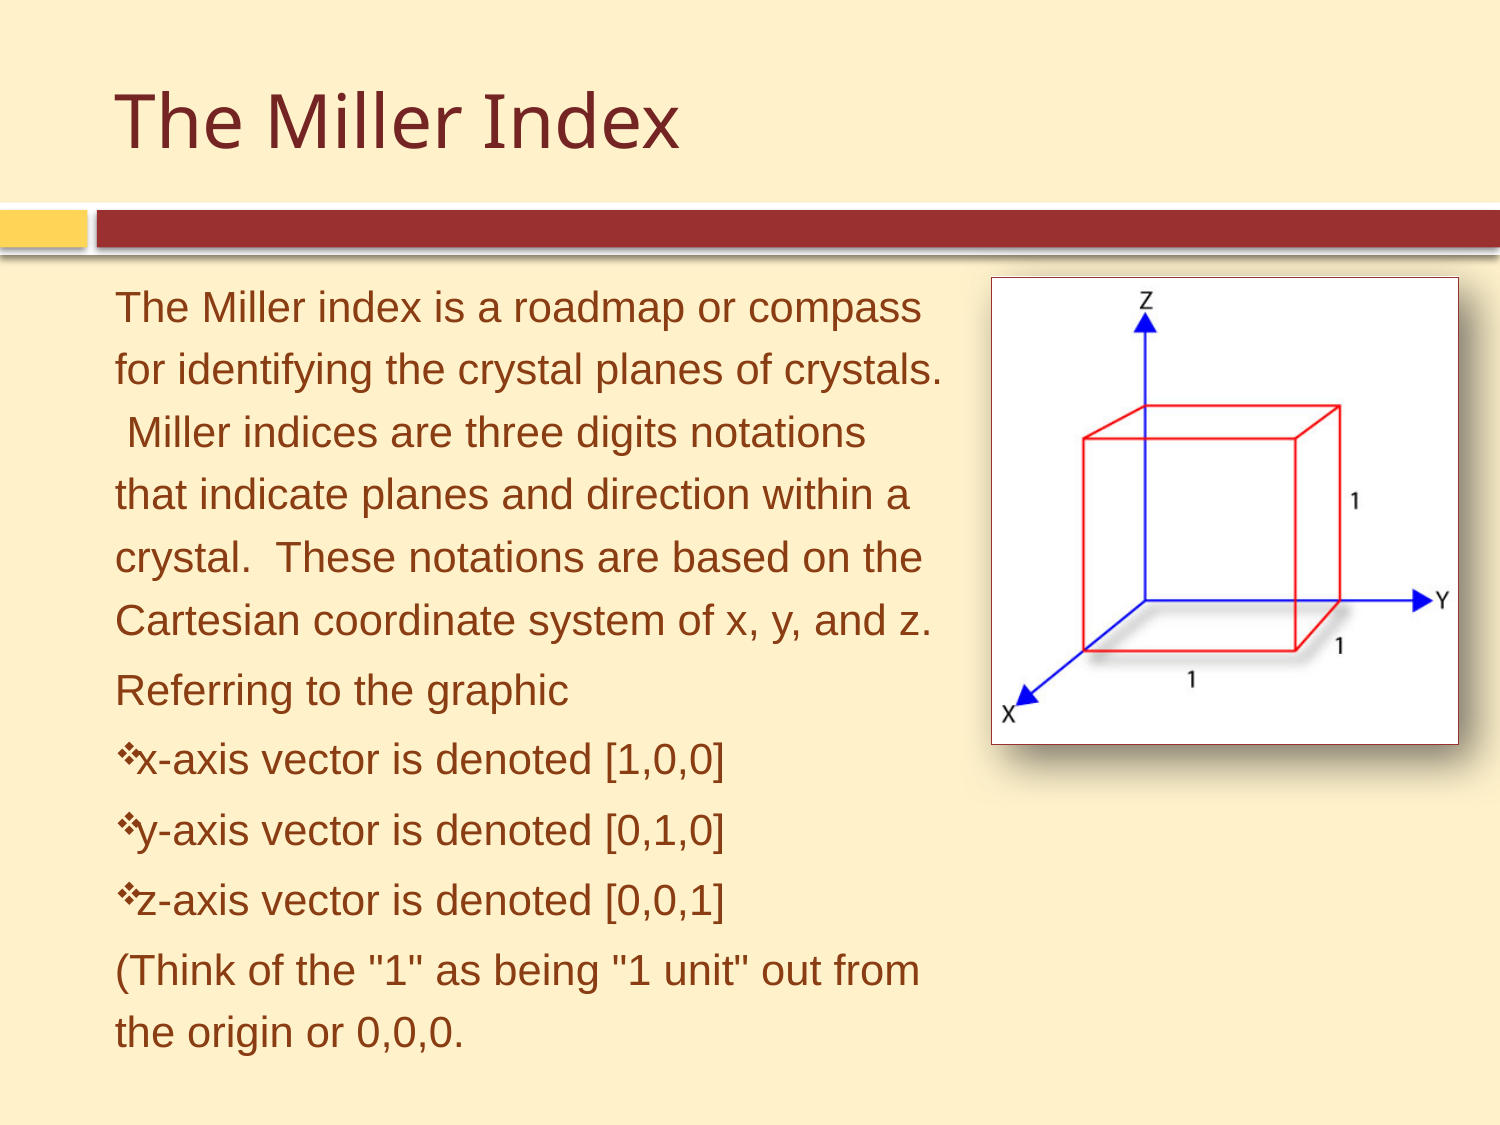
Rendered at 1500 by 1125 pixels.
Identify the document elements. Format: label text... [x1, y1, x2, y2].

title The Miller Index [99, 37, 1438, 200]
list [991, 276, 1460, 745]
list The Miller index is a roadmap or compass for identifying the crystal planes of crystals. Miller indices are three digits notations that indicate planes and direction within a crystal. These notations are based on the Cartesian coordinate system of x, y, and z. Referring to the graphic x-axis vector is denoted [1,0,0] y-axis vector is denoted [0,1,0] z-axis vector is denoted [0,0,1] (Think of the "1" as being "1 unit" out from the origin or 0,0,0. [99, 260, 963, 1096]
